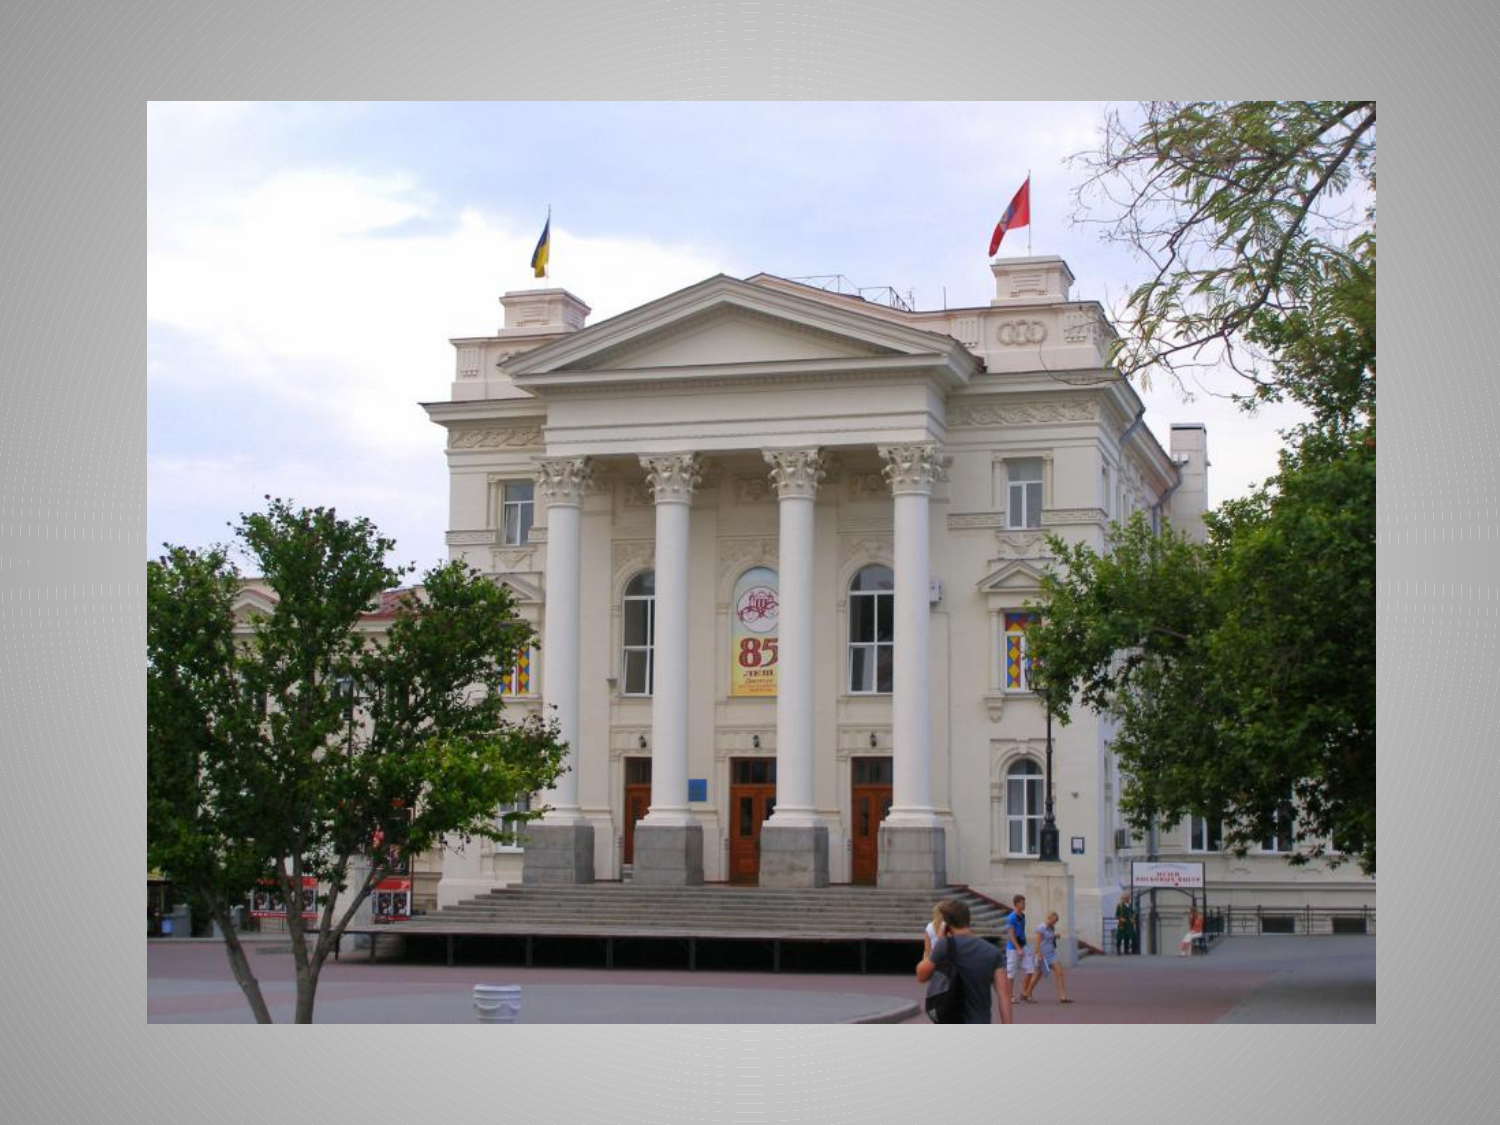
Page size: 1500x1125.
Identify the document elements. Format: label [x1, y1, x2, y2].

picture [147, 101, 1377, 1024]
